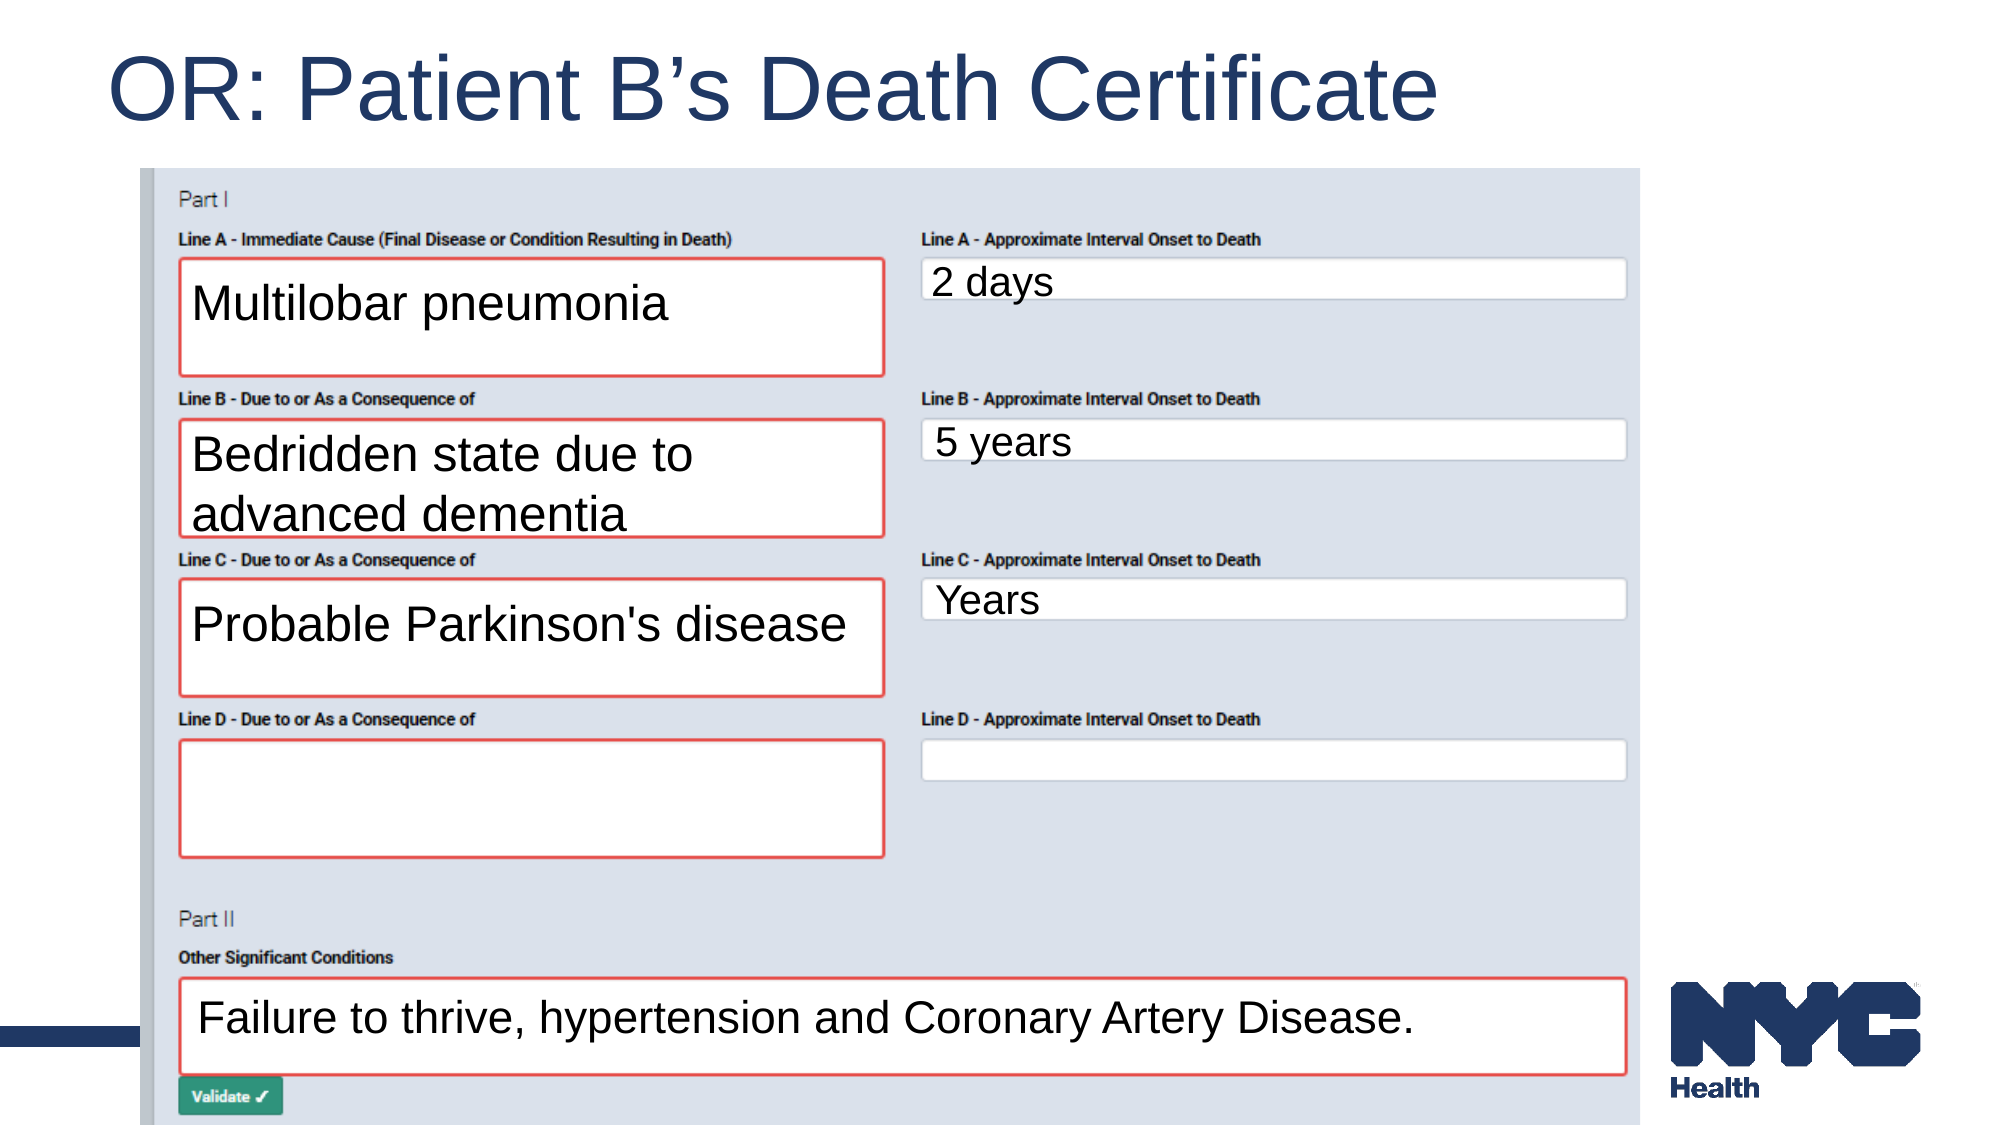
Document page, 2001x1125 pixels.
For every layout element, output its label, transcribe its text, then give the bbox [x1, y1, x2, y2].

title OR: Patient B’s Death Certificate [99, 45, 1900, 233]
picture [139, 167, 1641, 1125]
picture [1671, 982, 1921, 1098]
